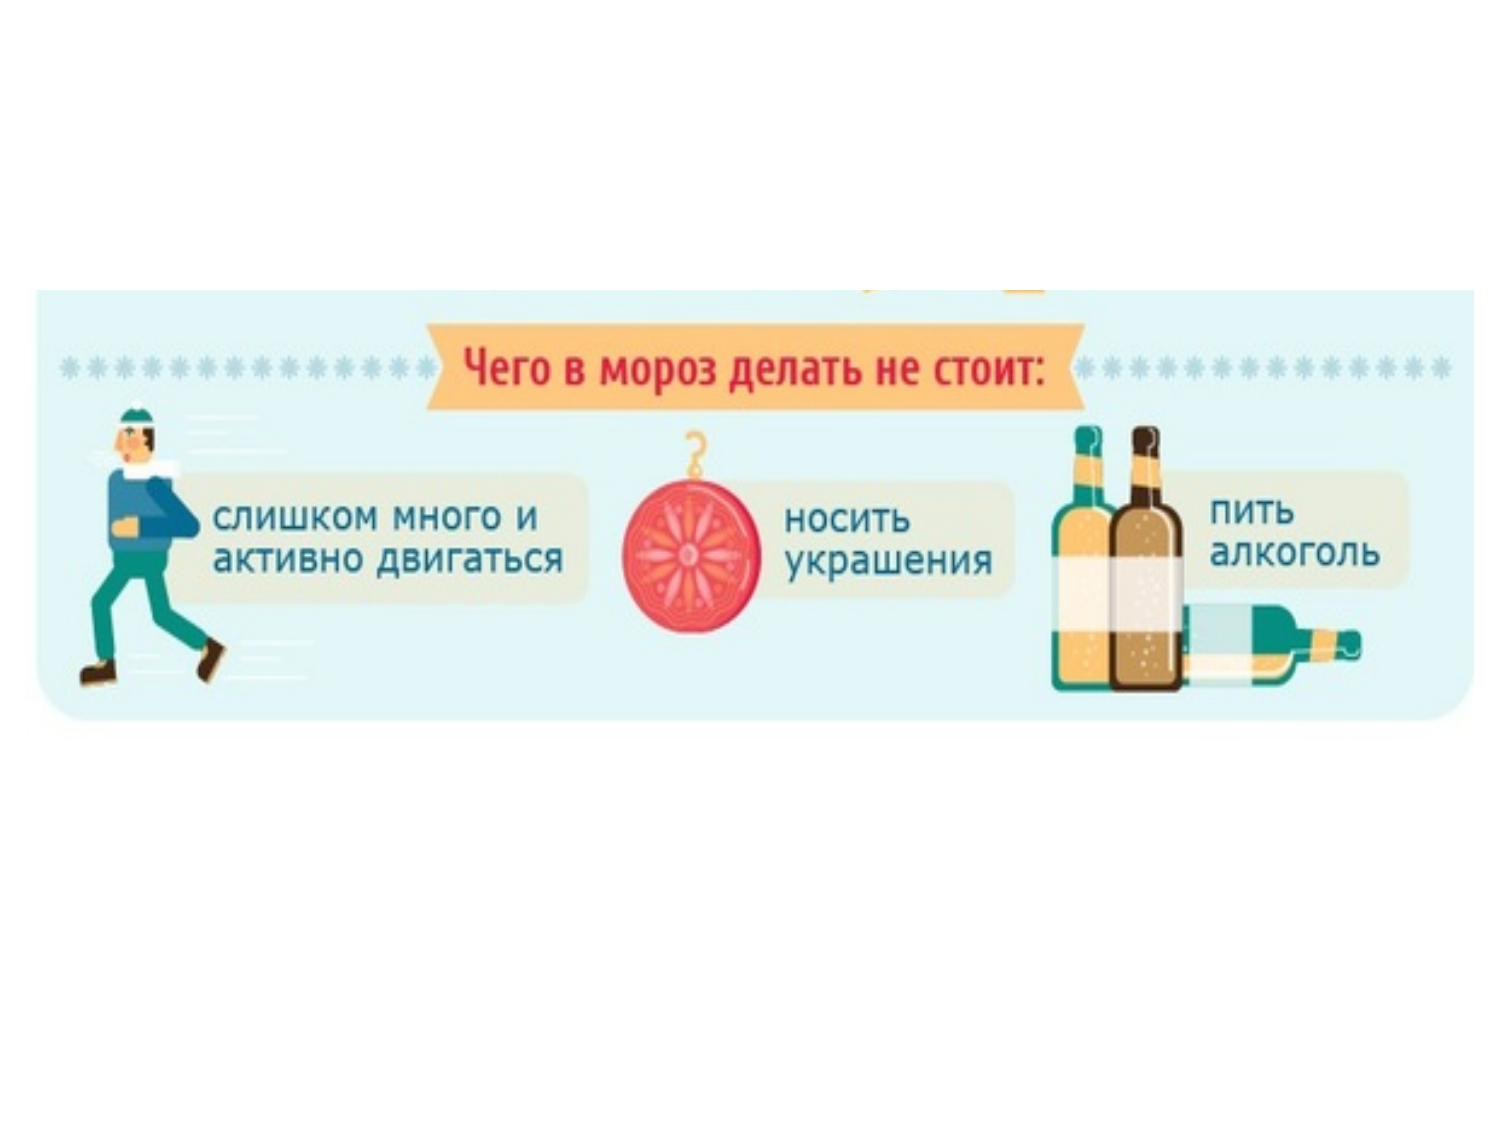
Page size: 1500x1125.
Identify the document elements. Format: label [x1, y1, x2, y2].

picture [25, 290, 1475, 742]
